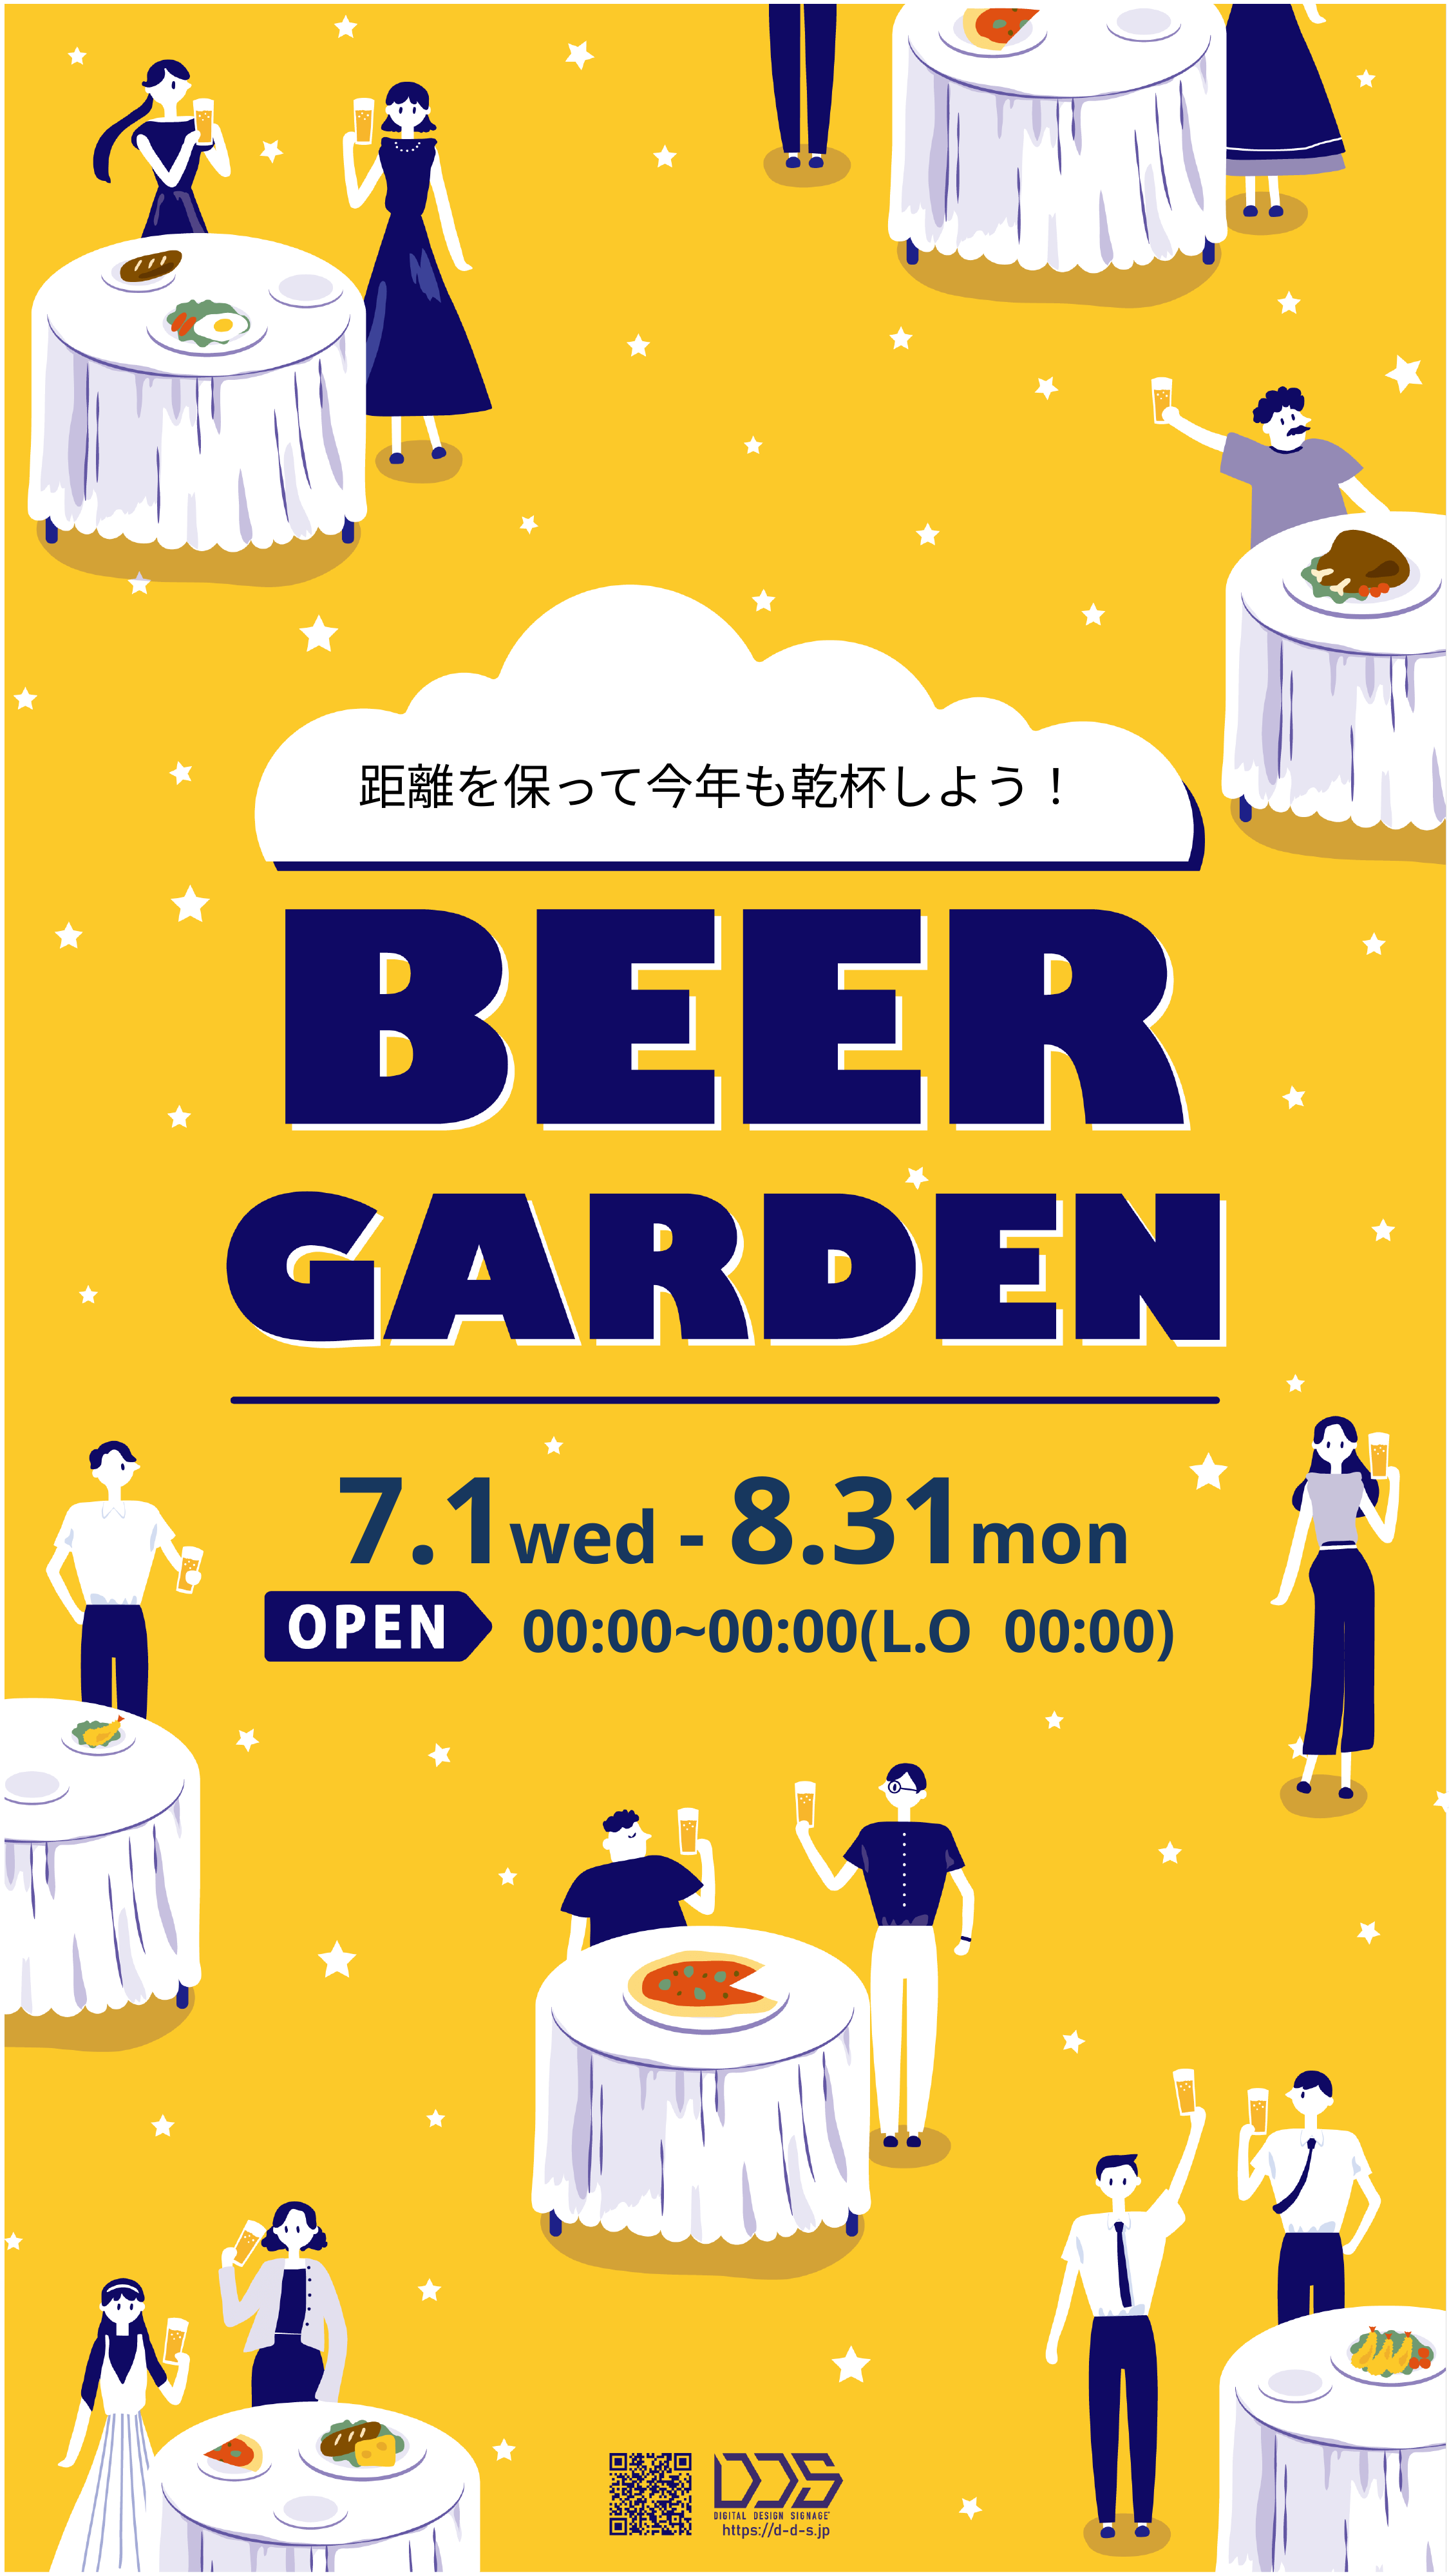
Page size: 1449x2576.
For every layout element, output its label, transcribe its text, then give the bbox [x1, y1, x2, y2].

subtitle 7.1wed - 8.31mon [227, 1432, 1242, 1600]
picture [0, 0, 1449, 2576]
text_box 00:00~00:00(L.O 00:00) [400, 1581, 1299, 1695]
title 距離を保って今年も乾杯しよう！ [263, 693, 1176, 876]
